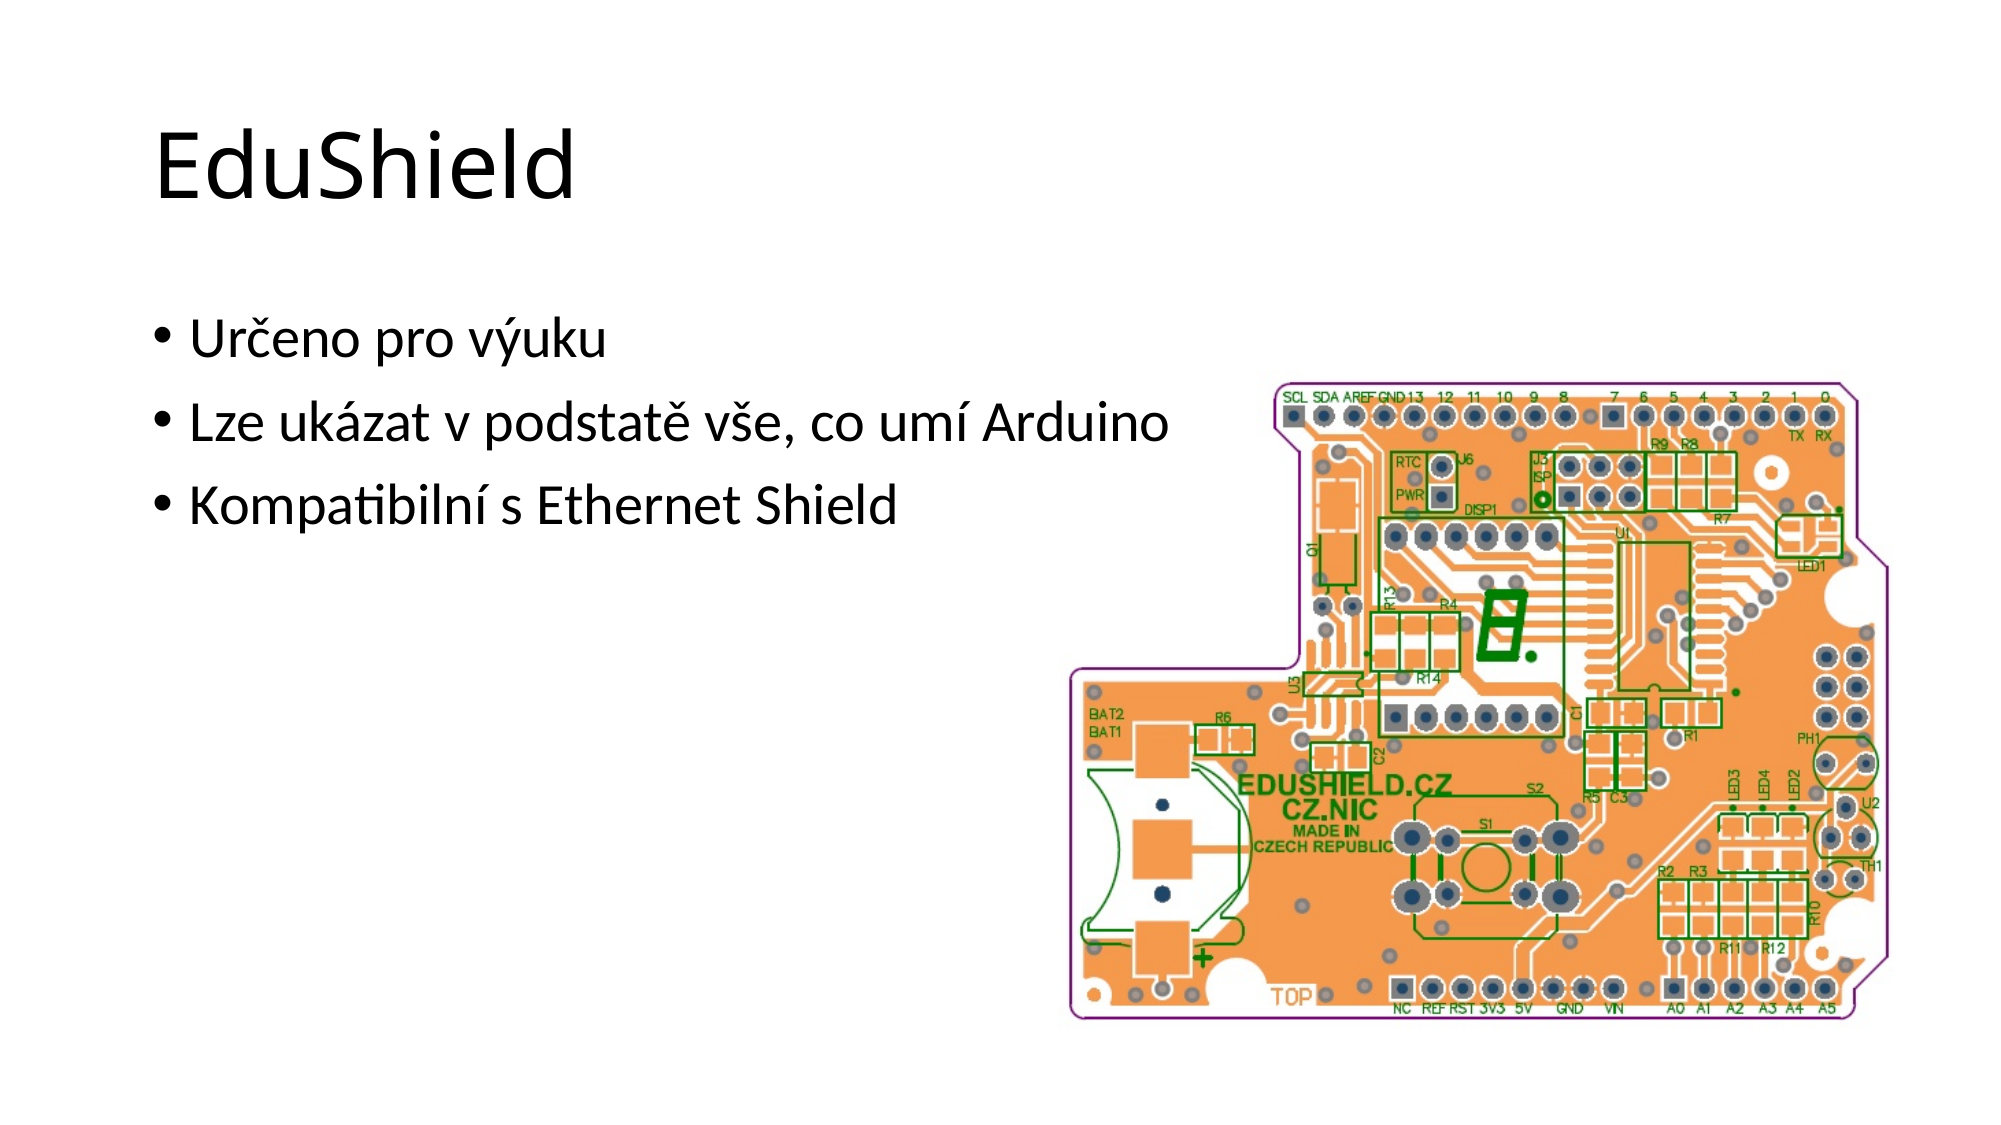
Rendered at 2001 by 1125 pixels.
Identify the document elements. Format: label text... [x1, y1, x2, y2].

title EduShield [137, 59, 1863, 278]
list Určeno pro výuku Lze ukázat v podstatě vše, co umí Arduino Kompatibilní s Ethernet Shield [137, 299, 1863, 1014]
picture [1038, 370, 1919, 1036]
